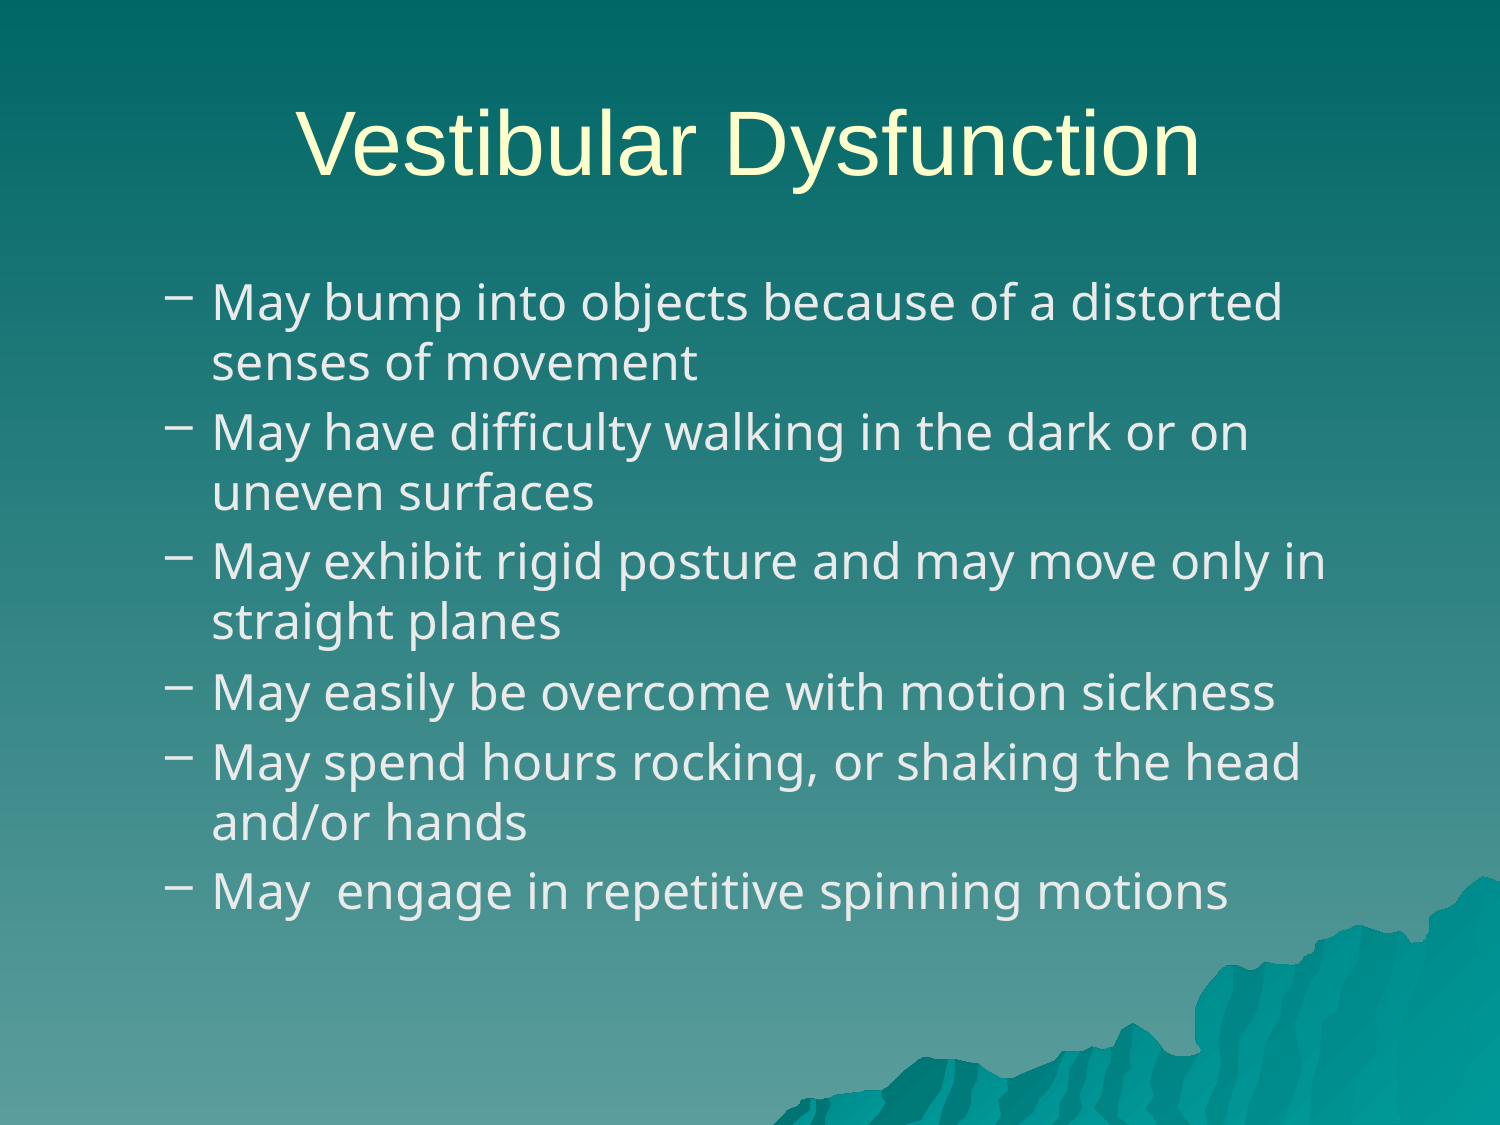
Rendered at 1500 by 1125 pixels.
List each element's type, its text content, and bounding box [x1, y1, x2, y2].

title Vestibular Dysfunction [74, 45, 1426, 233]
list May bump into objects because of a distorted senses of movement May have difficulty walking in the dark or on uneven surfaces May exhibit rigid posture and may move only in straight planes May easily be overcome with motion sickness May spend hours rocking, or shaking the head and/or hands May engage in repetitive spinning motions [74, 262, 1426, 1006]
